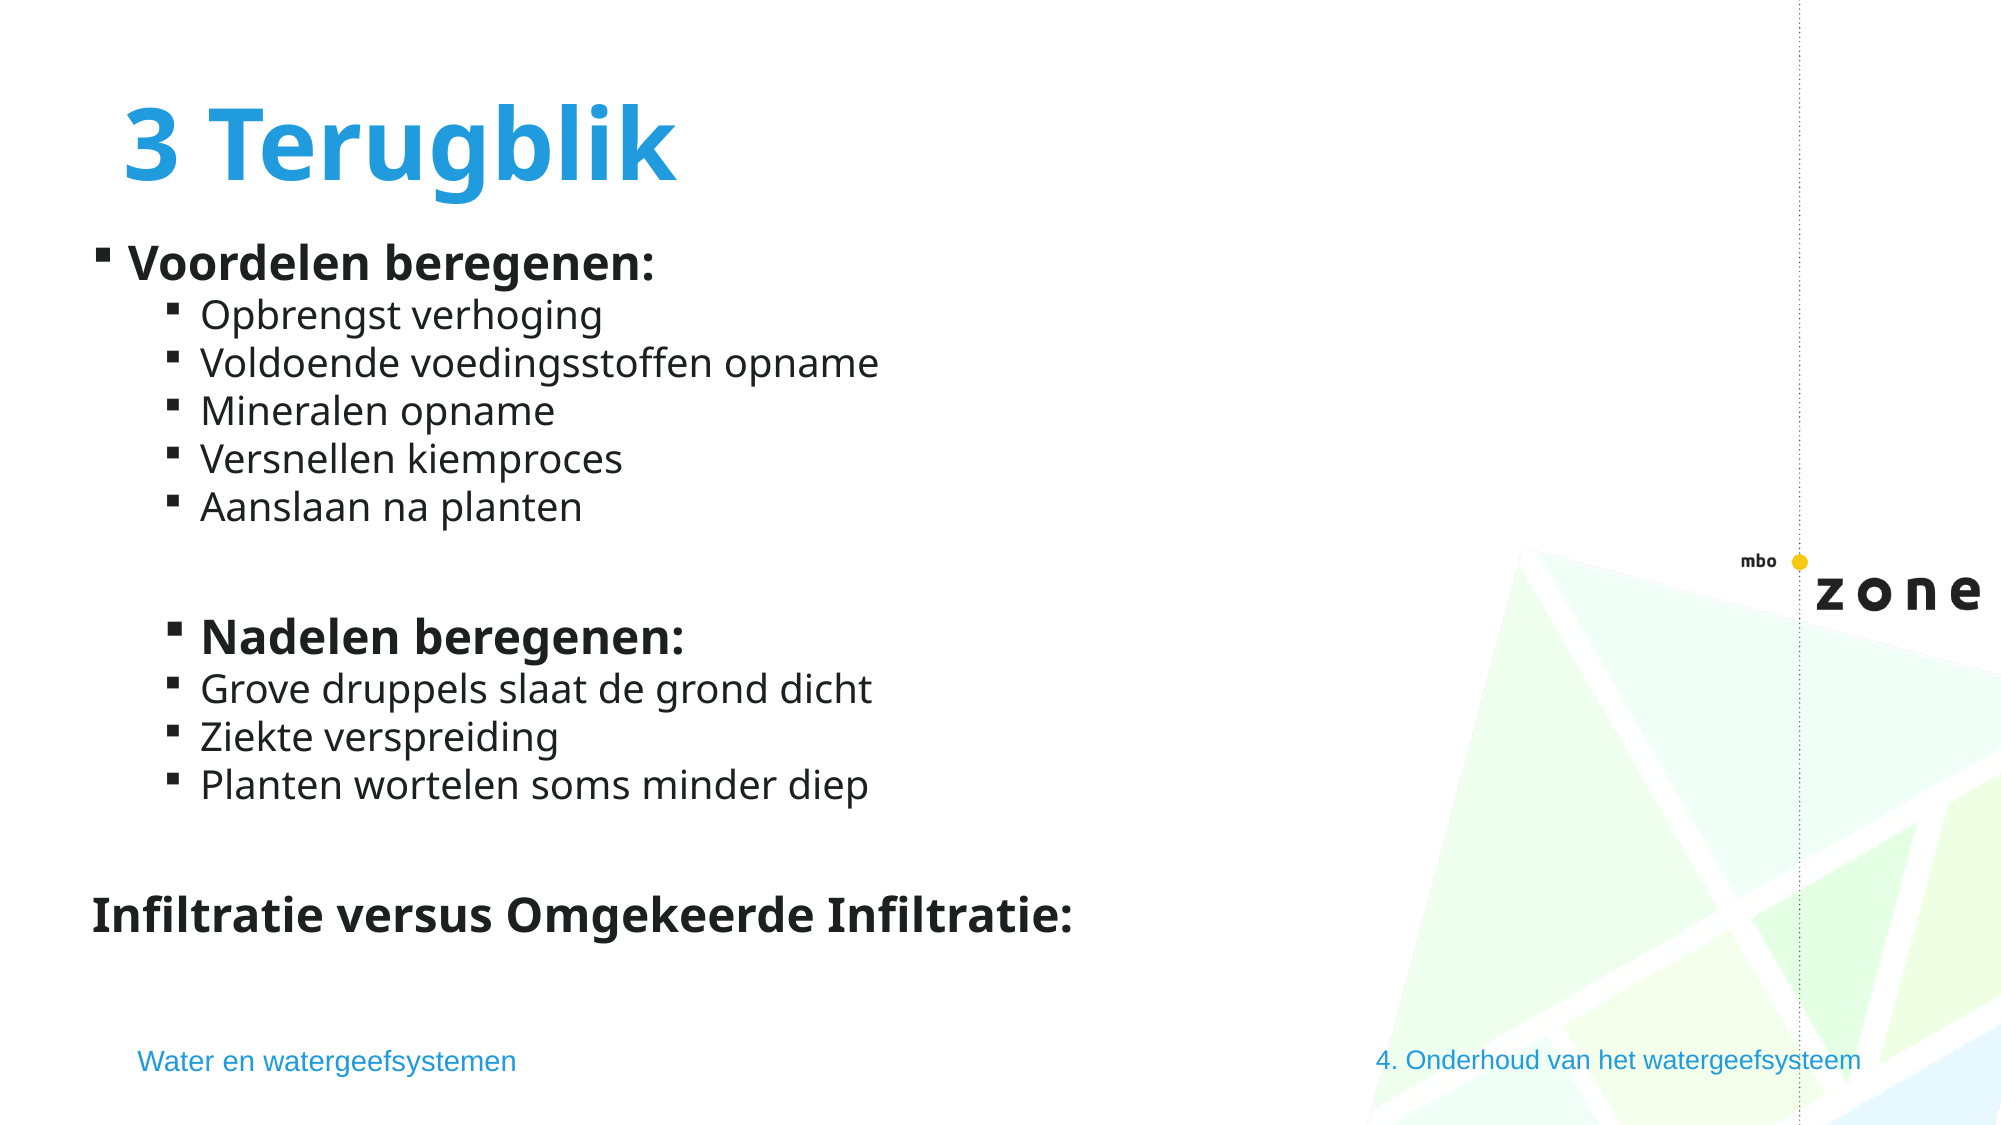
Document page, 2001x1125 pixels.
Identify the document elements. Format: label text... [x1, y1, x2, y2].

list 4. Onderhoud van het watergeefsysteem [1334, 1042, 1863, 1103]
list Water en watergeefsystemen [137, 1042, 639, 1103]
title 3 Terugblik [124, 94, 1607, 272]
picture [1596, 0, 2001, 1125]
list Voordelen beregenen: Opbrengst verhoging Voldoende voedingsstoffen opname Mineralen opname Versnellen kiemproces Aanslaan na planten Nadelen beregenen: Grove druppels slaat de grond dicht Ziekte verspreiding Planten wortelen soms minder diep Infiltratie versus Omgekeerde Infiltratie: [92, 232, 1362, 946]
